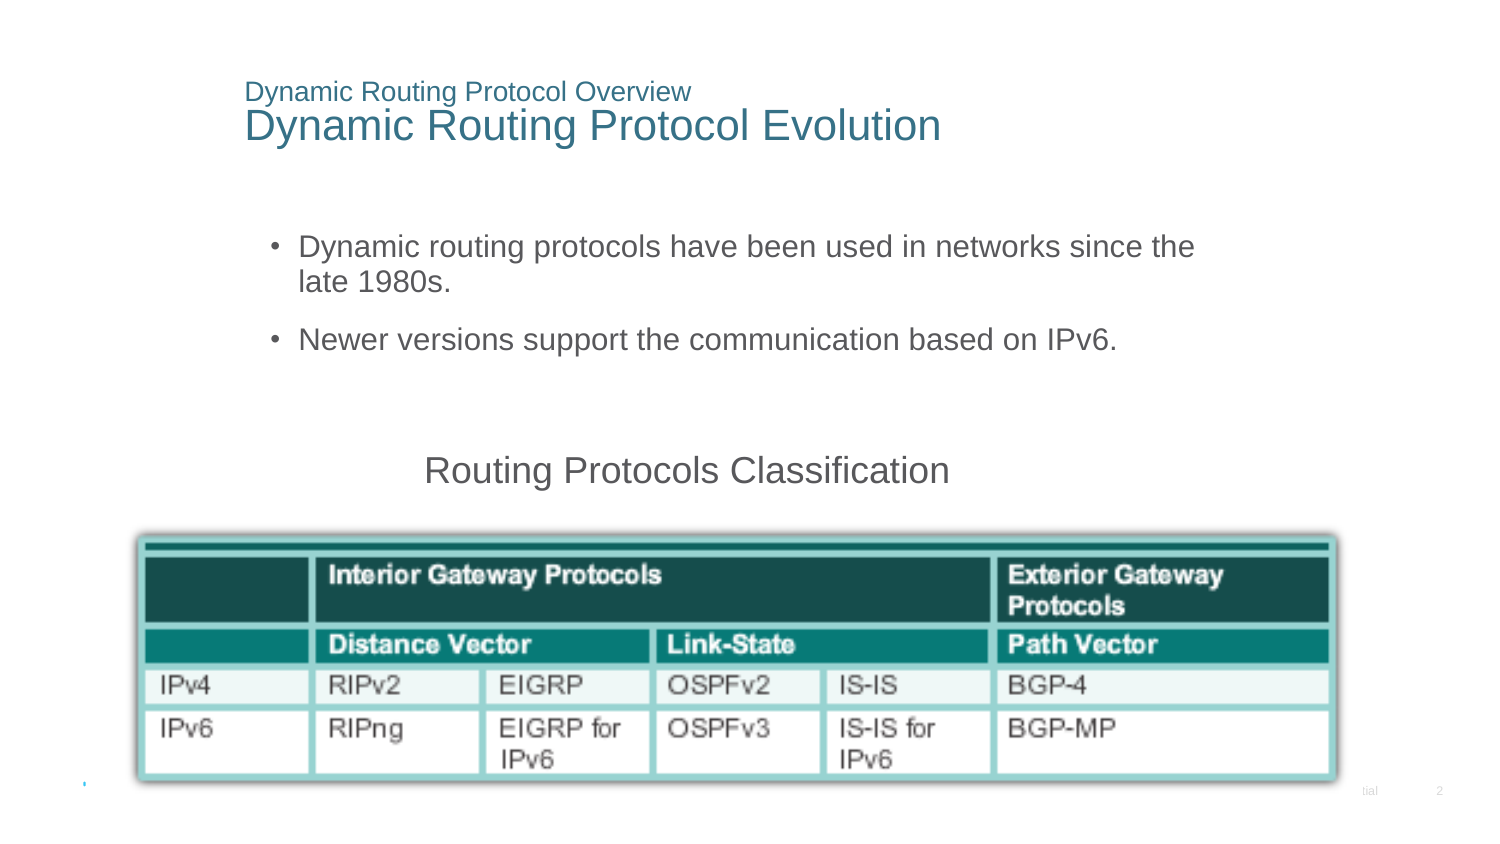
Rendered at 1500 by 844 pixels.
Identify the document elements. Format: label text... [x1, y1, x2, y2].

list Dynamic routing protocols have been used in networks since the late 1980s. Newer versions support the communication based on IPv6. [255, 221, 1233, 472]
title Dynamic Routing Protocol Overview Dynamic Routing Protocol Evolution [229, 60, 1270, 168]
text_box Routing Protocols Classification [409, 439, 1040, 472]
picture [86, 473, 1363, 827]
